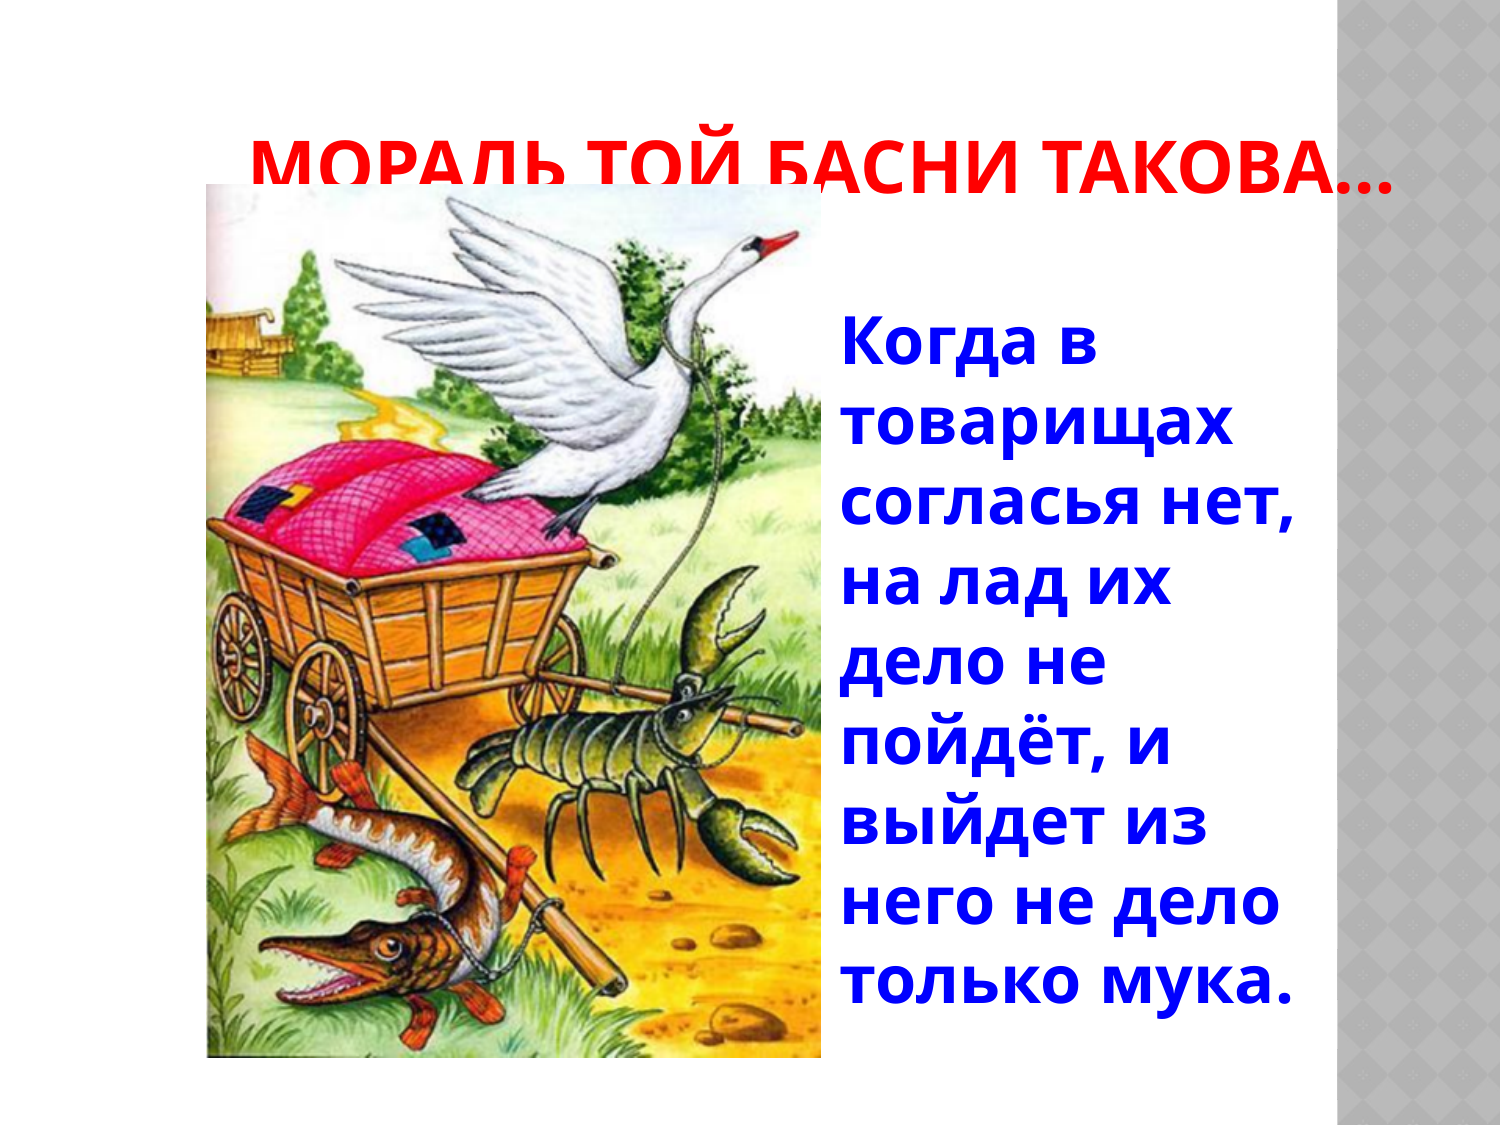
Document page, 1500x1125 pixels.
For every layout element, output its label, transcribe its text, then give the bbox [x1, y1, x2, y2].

text_box Когда в товарищах согласья нет, на лад их дело не пойдёт, и выйдет из него не дело только мука. [827, 290, 1364, 1025]
picture [206, 183, 822, 1059]
title Мораль той басни такова… [239, 78, 1410, 209]
